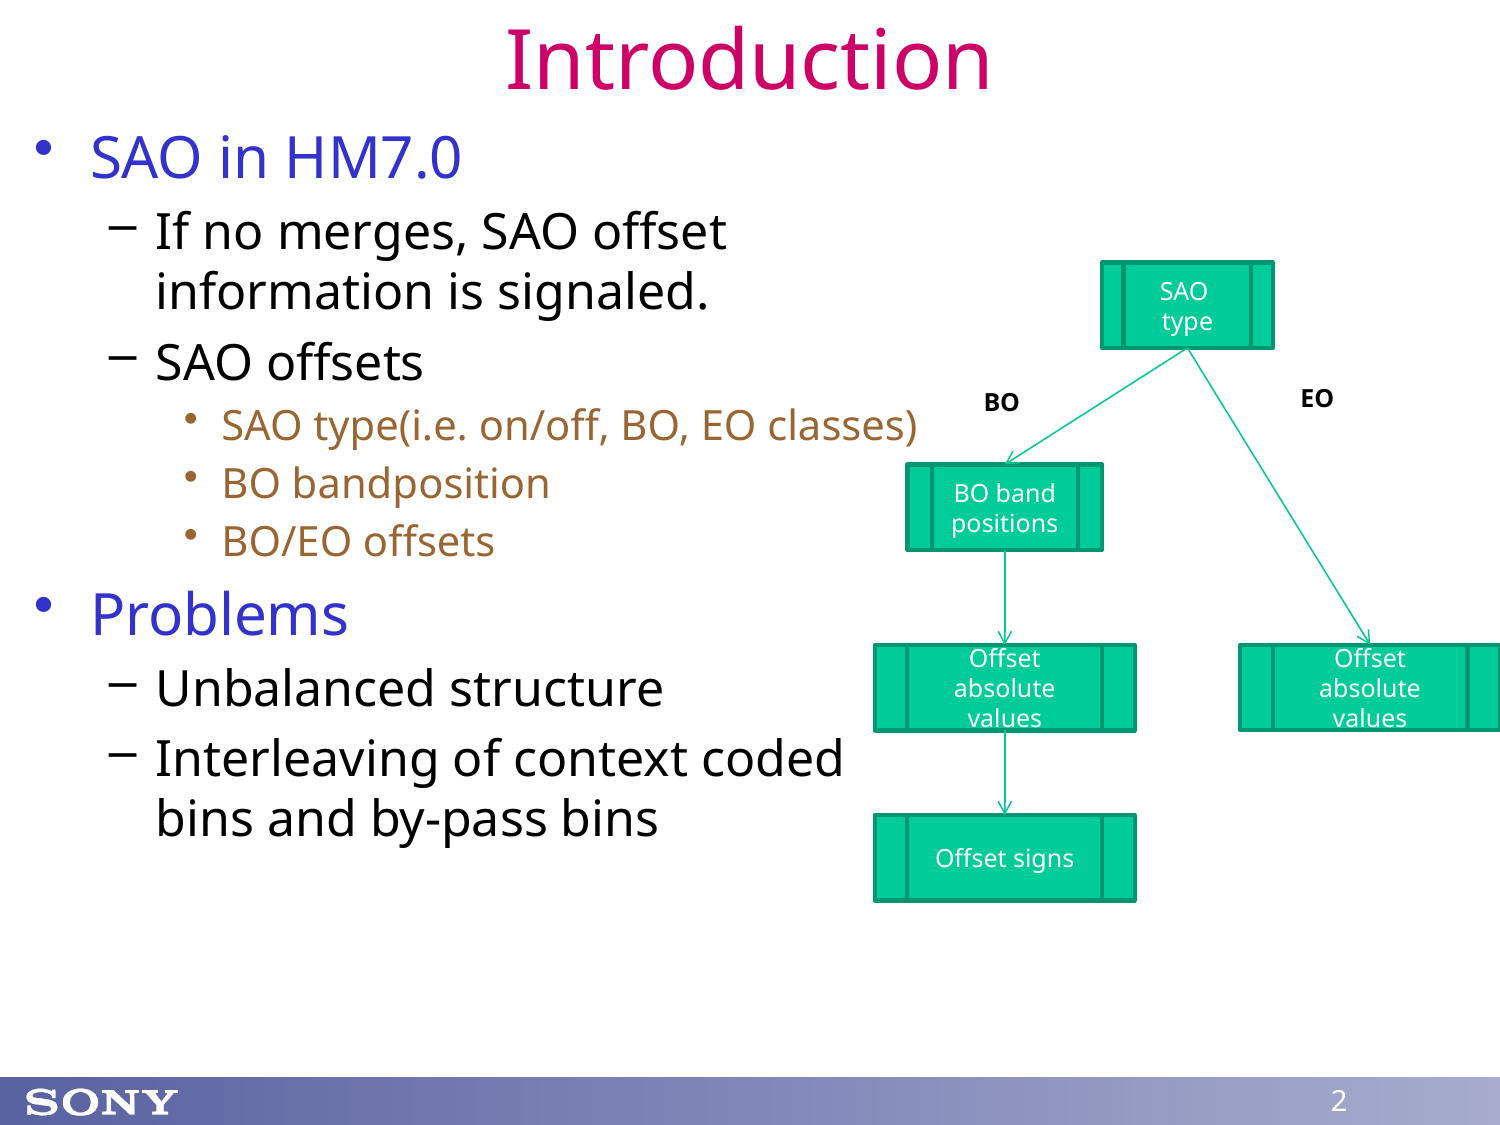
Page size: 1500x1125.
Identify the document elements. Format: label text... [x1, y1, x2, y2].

title Introduction [112, 0, 1388, 115]
list SAO in HM7.0 If no merges, SAO offset information is signaled. SAO offsets SAO type(i.e. on/off, BO, EO classes) BO bandposition BO/EO offsets Problems Unbalanced structure Interleaving of context coded bins and by-pass bins [18, 112, 938, 1013]
slide_number 2 [1049, 1074, 1363, 1125]
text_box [874, 262, 1500, 901]
picture [26, 1088, 178, 1116]
